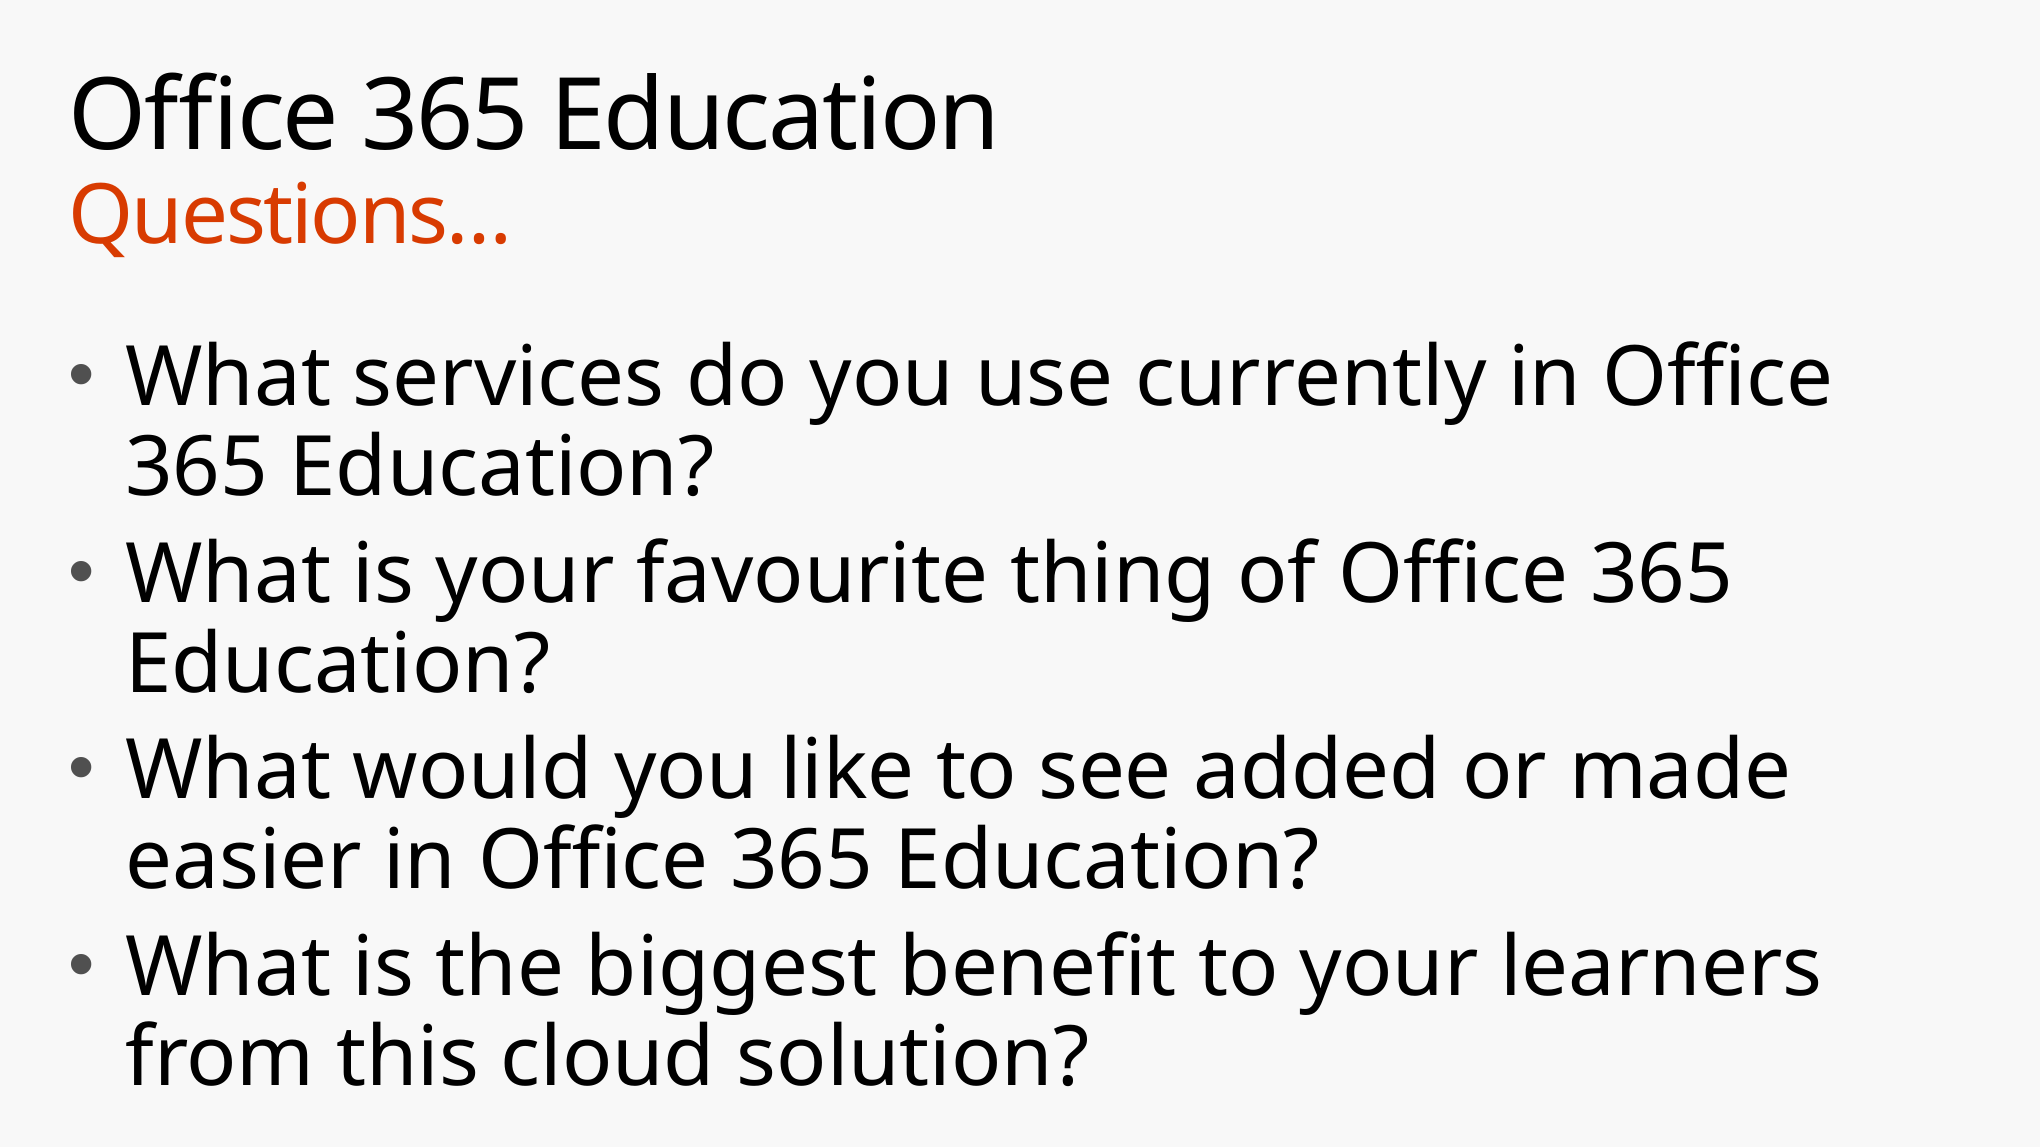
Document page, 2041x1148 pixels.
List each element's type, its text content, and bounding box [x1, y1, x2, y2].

title Office 365 Education Questions… [45, 48, 1996, 199]
list What services do you use currently in Office 365 Education? What is your favourite thing of Office 365 Education? What would you like to see added or made easier in Office 365 Education? What is the biggest benefit to your learners from this cloud solution? [45, 318, 1996, 1046]
